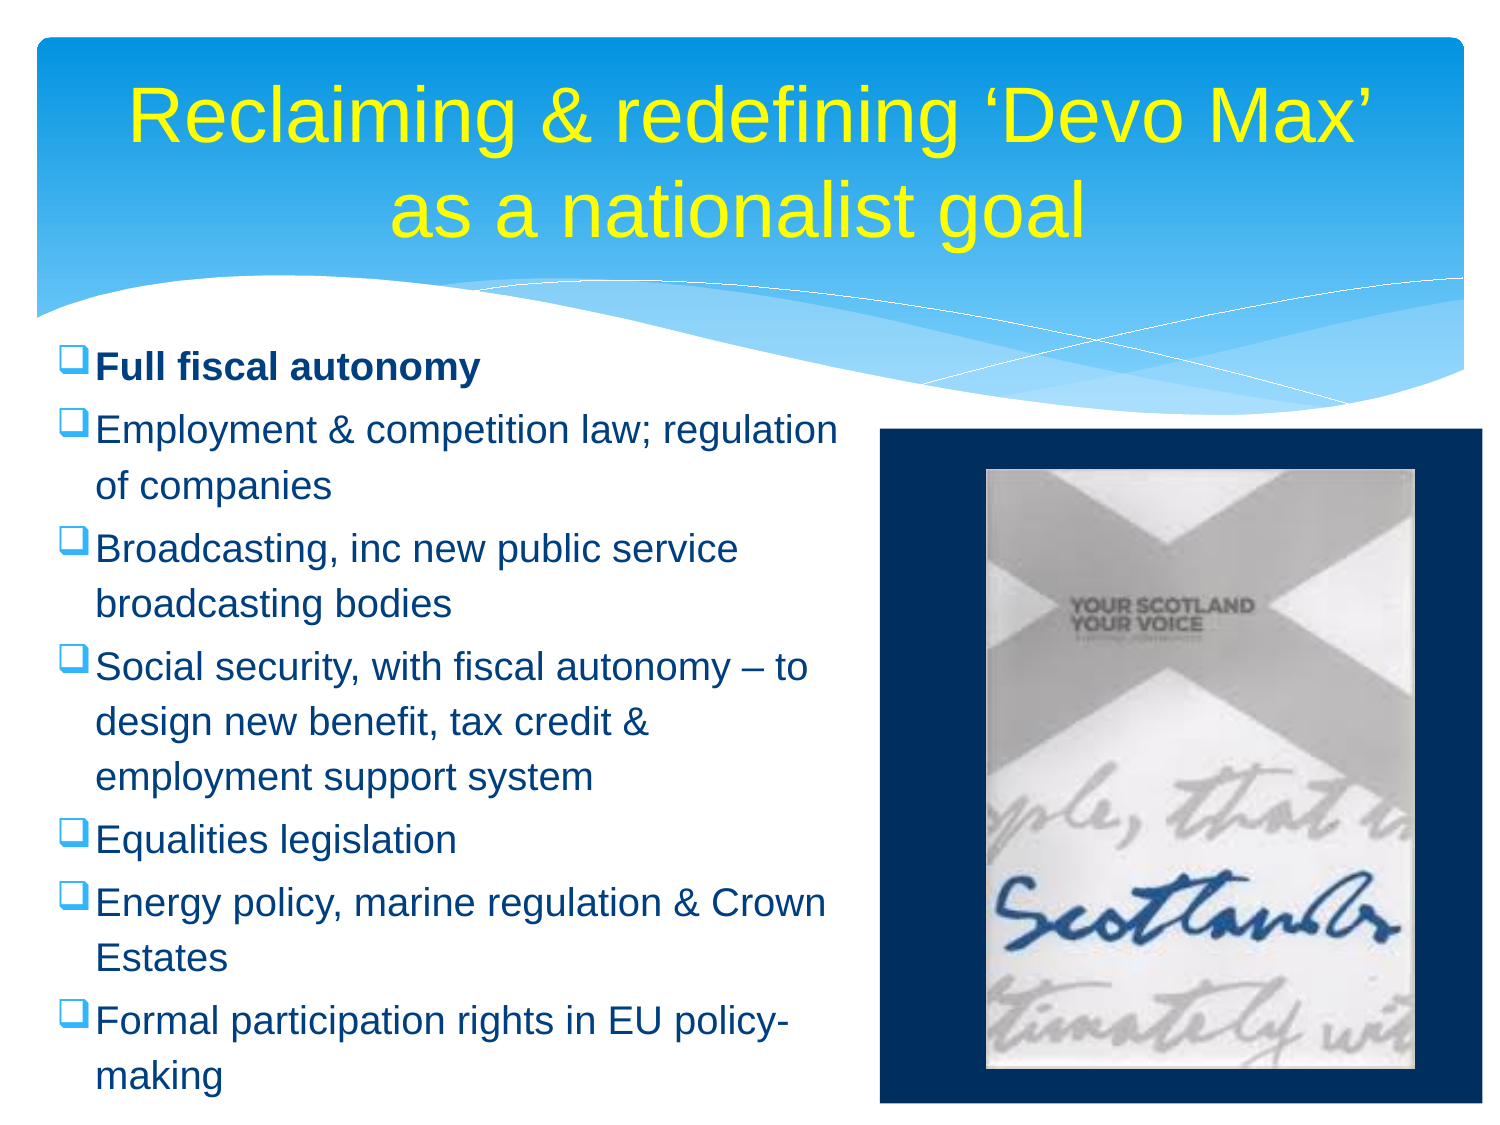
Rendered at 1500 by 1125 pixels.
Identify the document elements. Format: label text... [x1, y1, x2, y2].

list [985, 469, 1415, 1070]
list Full fiscal autonomy Employment & competition law; regulation of companies Broadcasting, inc new public service broadcasting bodies Social security, with fiscal autonomy – to design new benefit, tax credit & employment support system Equalities legislation Energy policy, marine regulation & Crown Estates Formal participation rights in EU policy-making [41, 326, 869, 1111]
text_box [879, 428, 1483, 1104]
title Reclaiming & redefining ‘Devo Max’ as a nationalist goal [75, 55, 1425, 261]
